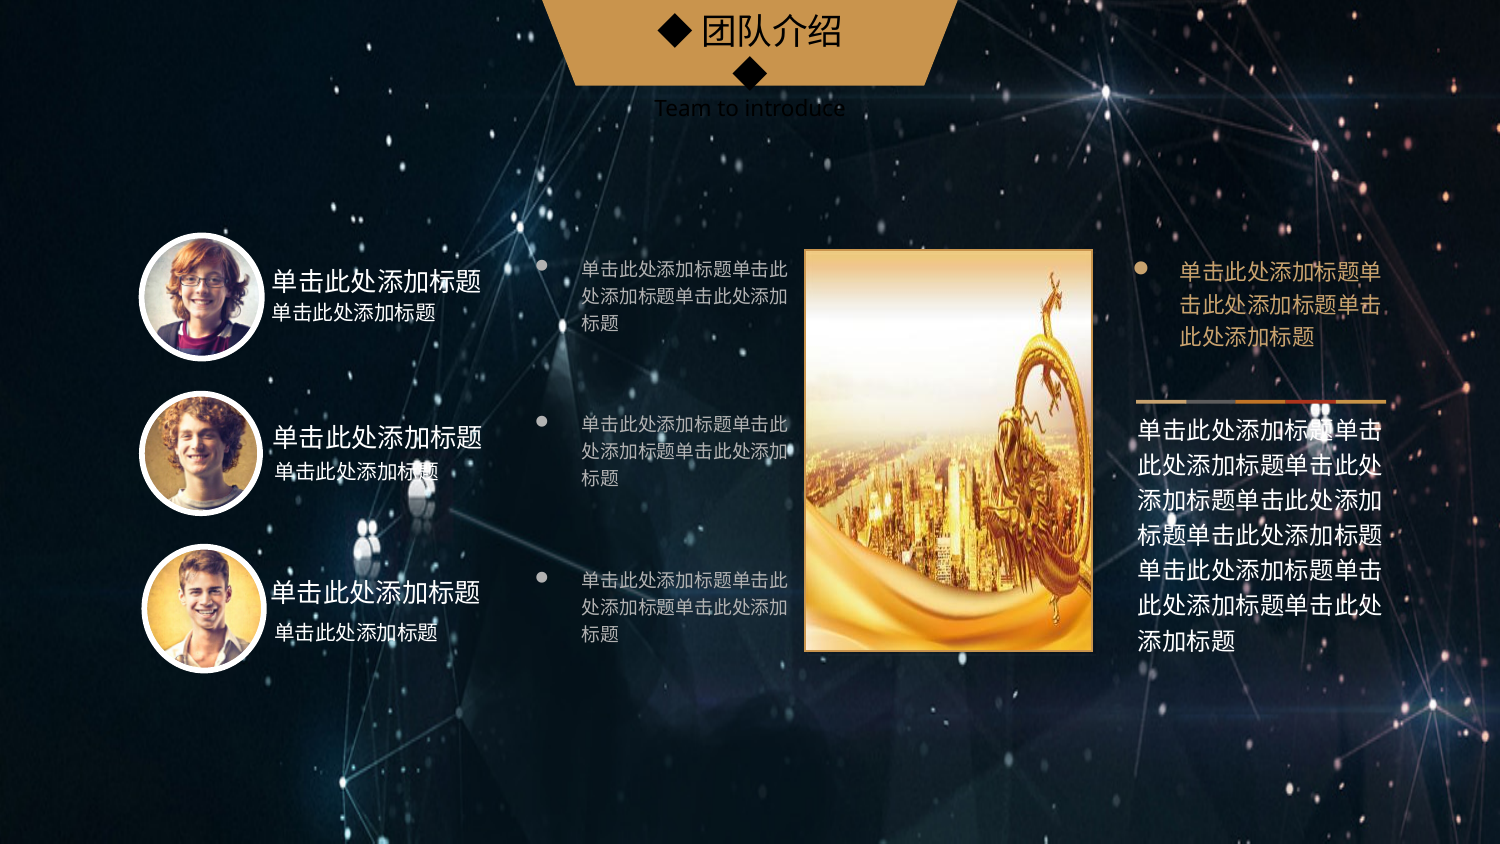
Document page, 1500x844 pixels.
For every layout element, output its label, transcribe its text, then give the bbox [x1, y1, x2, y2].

text_box ◆团队介绍◆ Team to introduce [632, 1, 869, 129]
text_box 单击此处添加标题单击此处添加标题单击此处添加标题 [520, 245, 806, 342]
text_box 单击此处添加标题 [261, 294, 520, 330]
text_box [1135, 399, 1387, 404]
text_box [805, 250, 1092, 652]
picture [0, 0, 1500, 844]
text_box 单击此处添加标题 [261, 260, 520, 294]
text_box 单击此处添加标题单击此处添加标题单击此处添加标题 [1117, 245, 1403, 358]
text_box 单击此处添加标题 [264, 453, 520, 489]
text_box 单击此处添加标题单击此处添加标题单击此处添加标题 [520, 556, 806, 653]
text_box [144, 546, 264, 671]
text_box [141, 393, 261, 514]
text_box [141, 235, 261, 359]
text_box [869, 4, 1023, 90]
text_box 单击此处添加标题 [264, 614, 491, 650]
text_box [542, 0, 958, 4]
text_box 单击此处添加标题 [260, 570, 505, 613]
text_box 单击此处添加标题 [262, 416, 520, 458]
text_box 单击此处添加标题单击此处添加标题单击此处添加标题单击此处添加标题单击此处添加标题单击此处添加标题单击此处添加标题单击此处添加标题 [1124, 402, 1410, 662]
text_box 单击此处添加标题单击此处添加标题单击此处添加标题 [520, 401, 805, 497]
text_box [478, 4, 632, 90]
